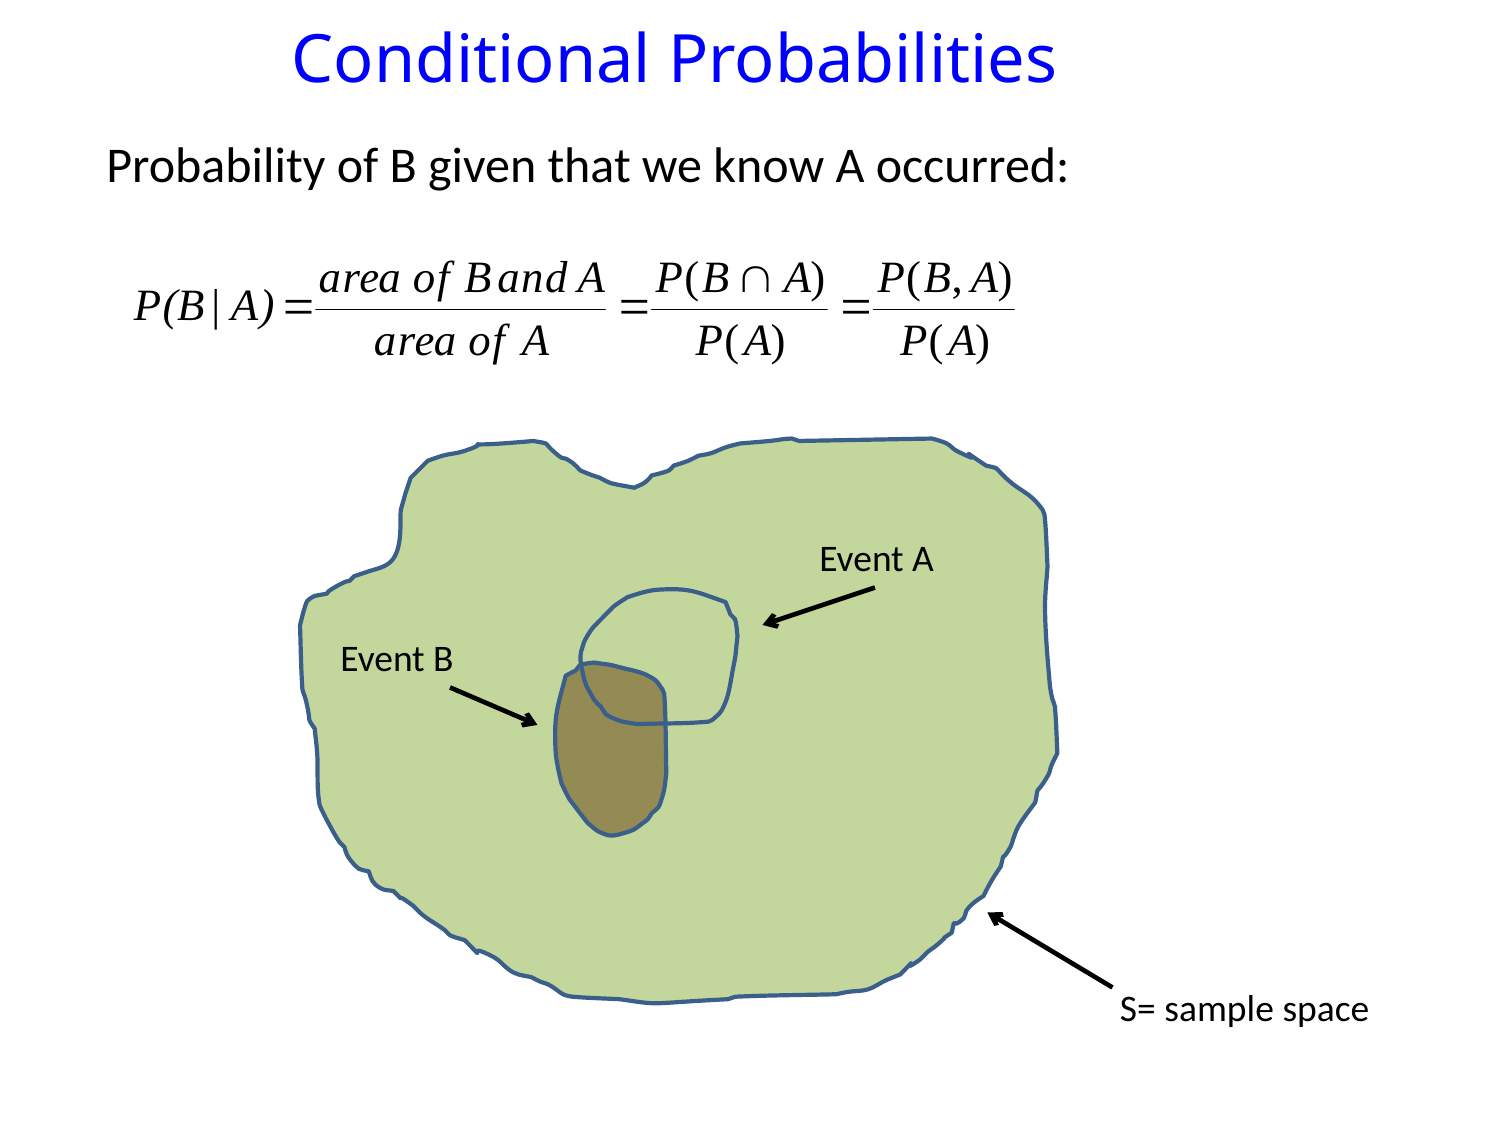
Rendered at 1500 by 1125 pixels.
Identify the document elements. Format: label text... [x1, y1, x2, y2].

text_box Probability of B given that we know A occurred: [91, 124, 1086, 200]
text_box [762, 587, 876, 626]
text_box Event B [325, 626, 469, 687]
text_box [553, 664, 669, 838]
text_box S= sample space [1105, 976, 1385, 1037]
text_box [126, 249, 1022, 376]
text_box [449, 687, 538, 726]
text_box Event A [804, 526, 950, 587]
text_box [987, 912, 1113, 988]
title Conditional Probabilities [0, 0, 1350, 150]
text_box [297, 436, 1060, 1006]
text_box [578, 587, 740, 727]
